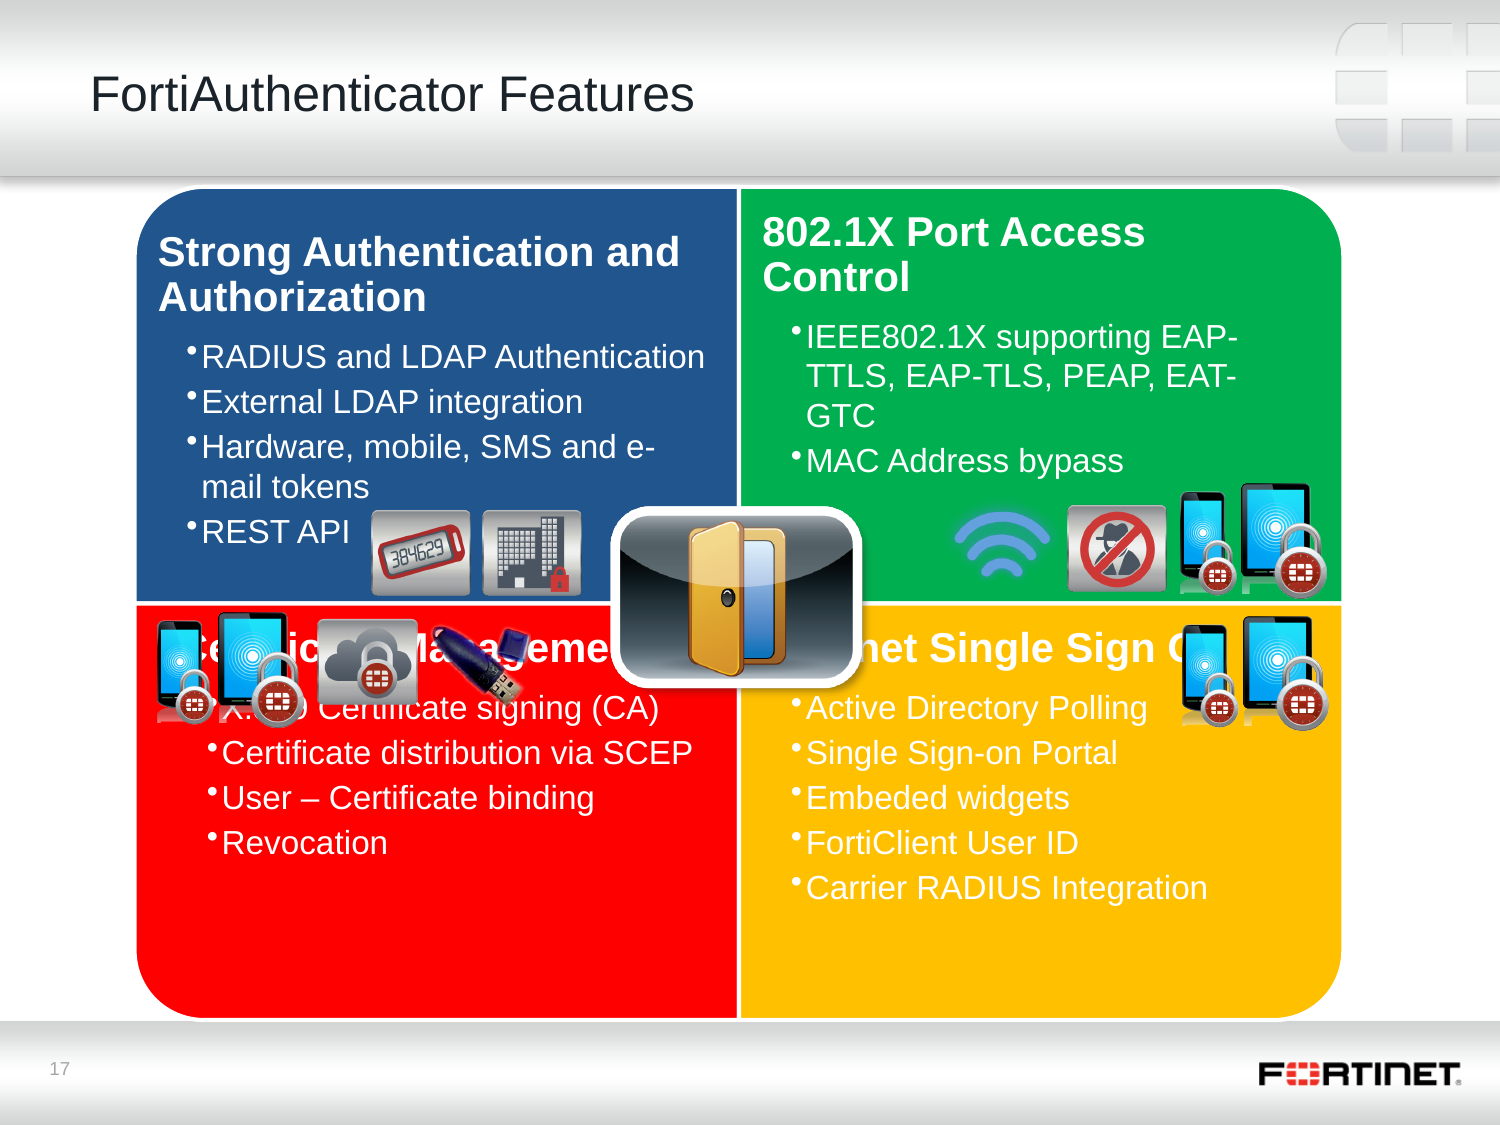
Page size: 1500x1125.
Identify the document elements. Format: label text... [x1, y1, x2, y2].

title FortiAuthenticator Features [75, 45, 1425, 138]
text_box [134, 186, 1344, 1021]
picture [0, 0, 1500, 1125]
